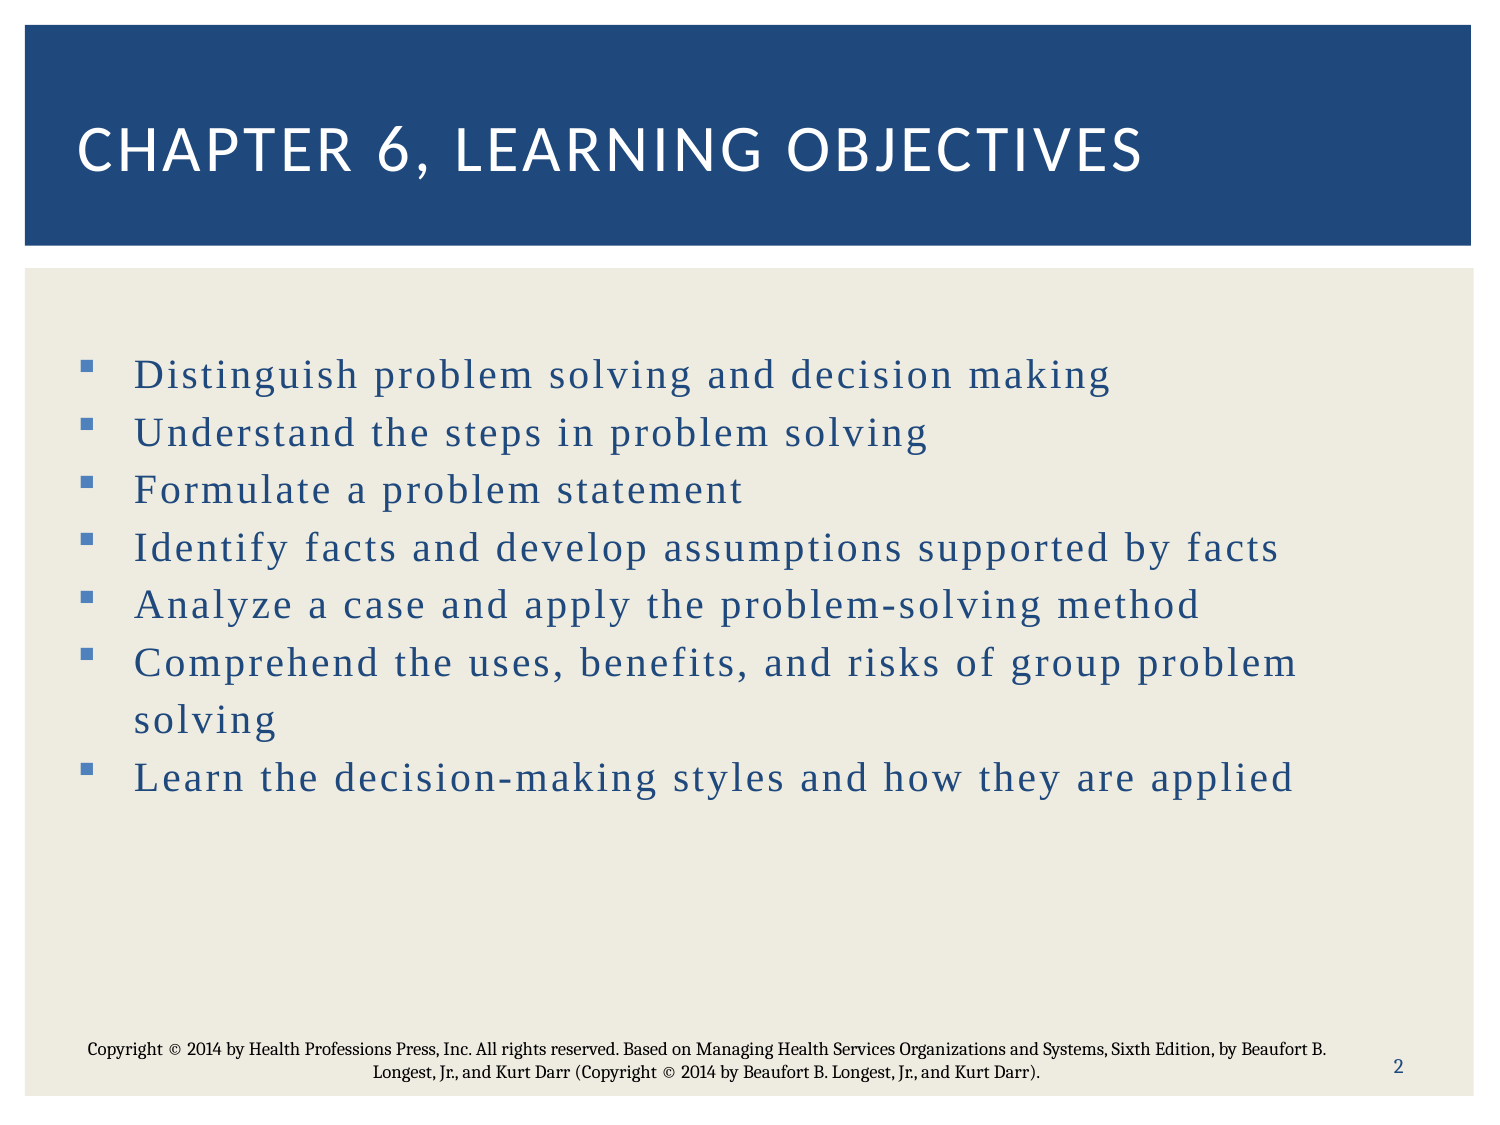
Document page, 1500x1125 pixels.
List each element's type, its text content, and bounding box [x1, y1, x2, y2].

slide_number 2 [1349, 1041, 1448, 1089]
title Chapter 6, Learning objectives [62, 58, 1438, 232]
list Distinguish problem solving and decision making Understand the steps in problem solving Formulate a problem statement Identify facts and develop assumptions supported by facts Analyze a case and apply the problem-solving method Comprehend the uses, benefits, and risks of group problem solving Learn the decision-making styles and how they are applied [62, 281, 1442, 1005]
